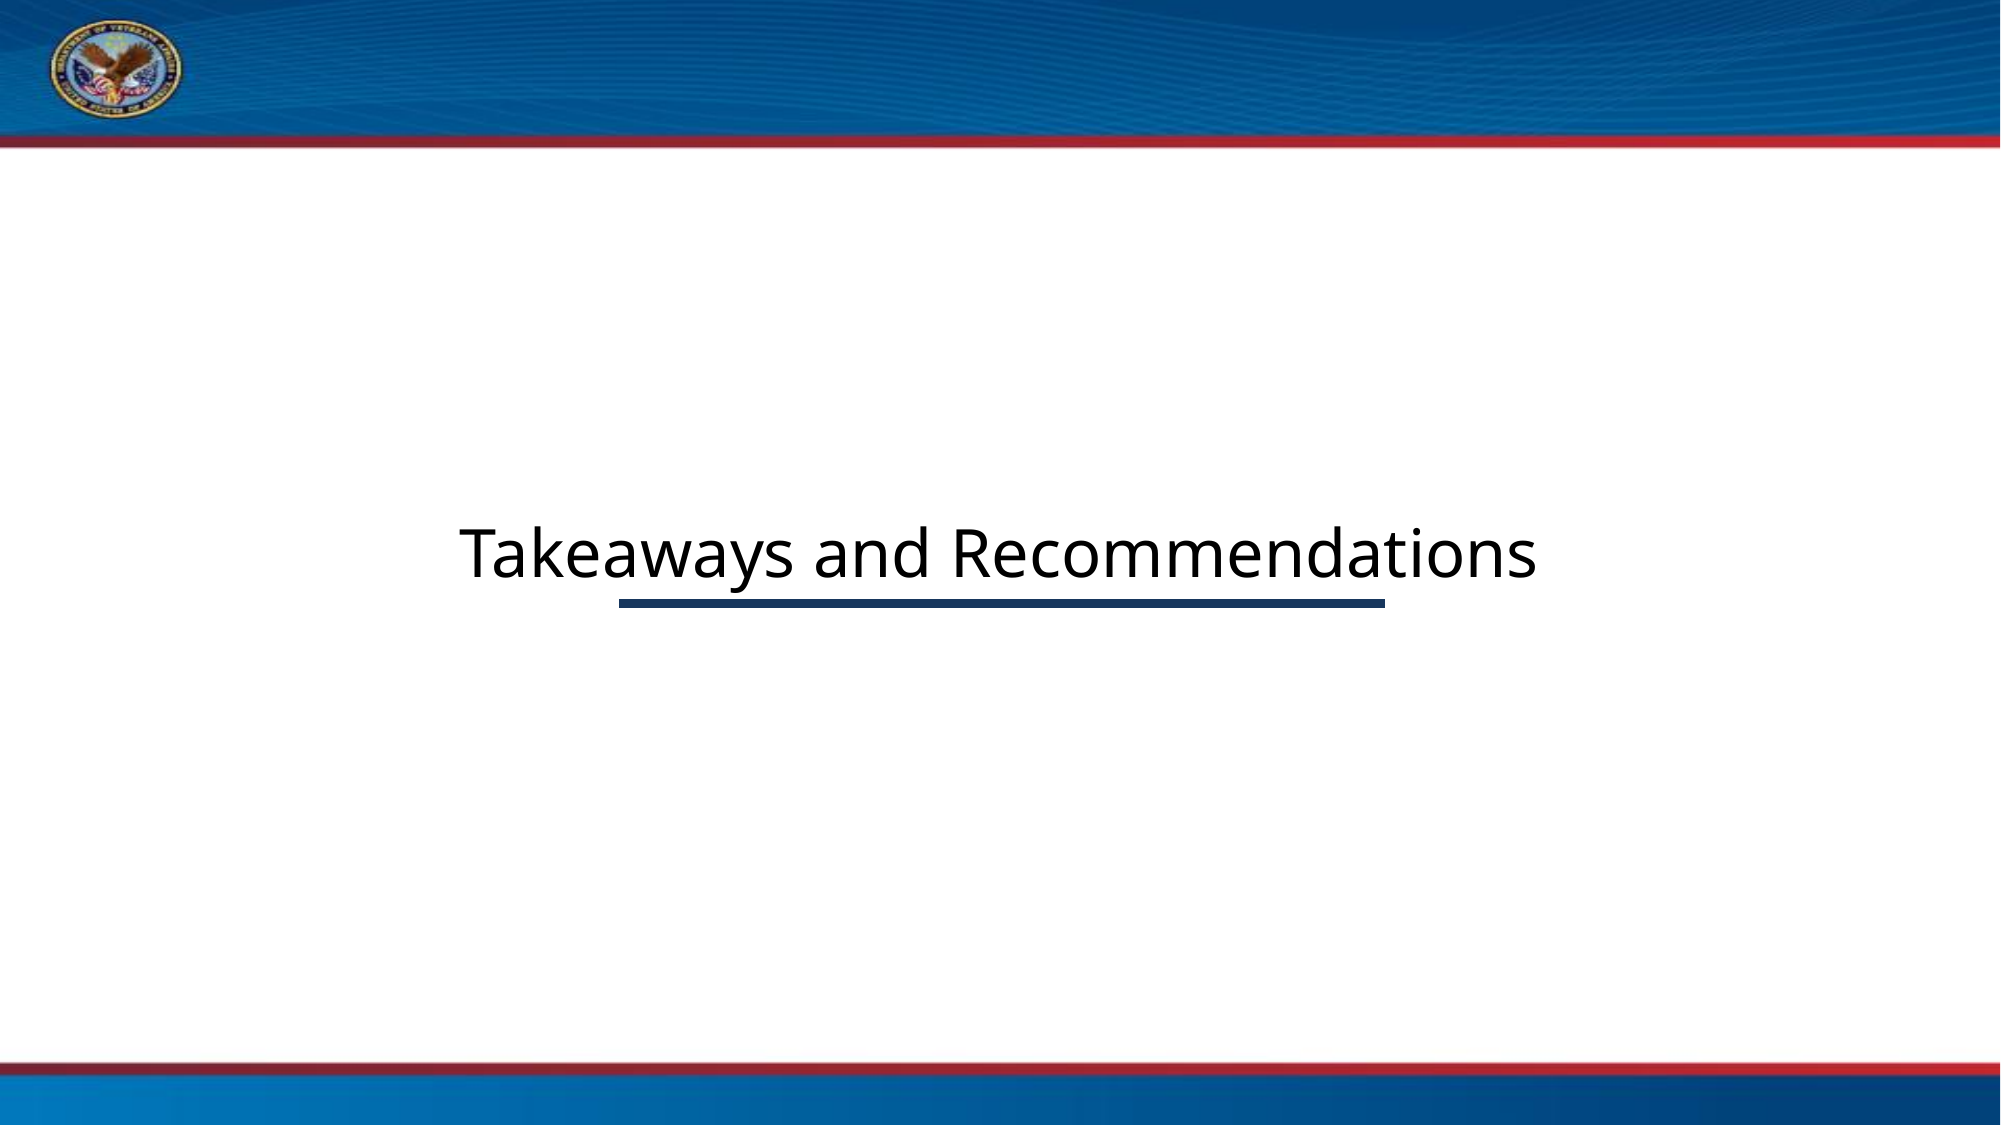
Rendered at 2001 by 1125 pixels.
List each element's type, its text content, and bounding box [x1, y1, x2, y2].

picture [0, 0, 2001, 1125]
list Takeaways and Recommendations [99, 503, 1900, 622]
